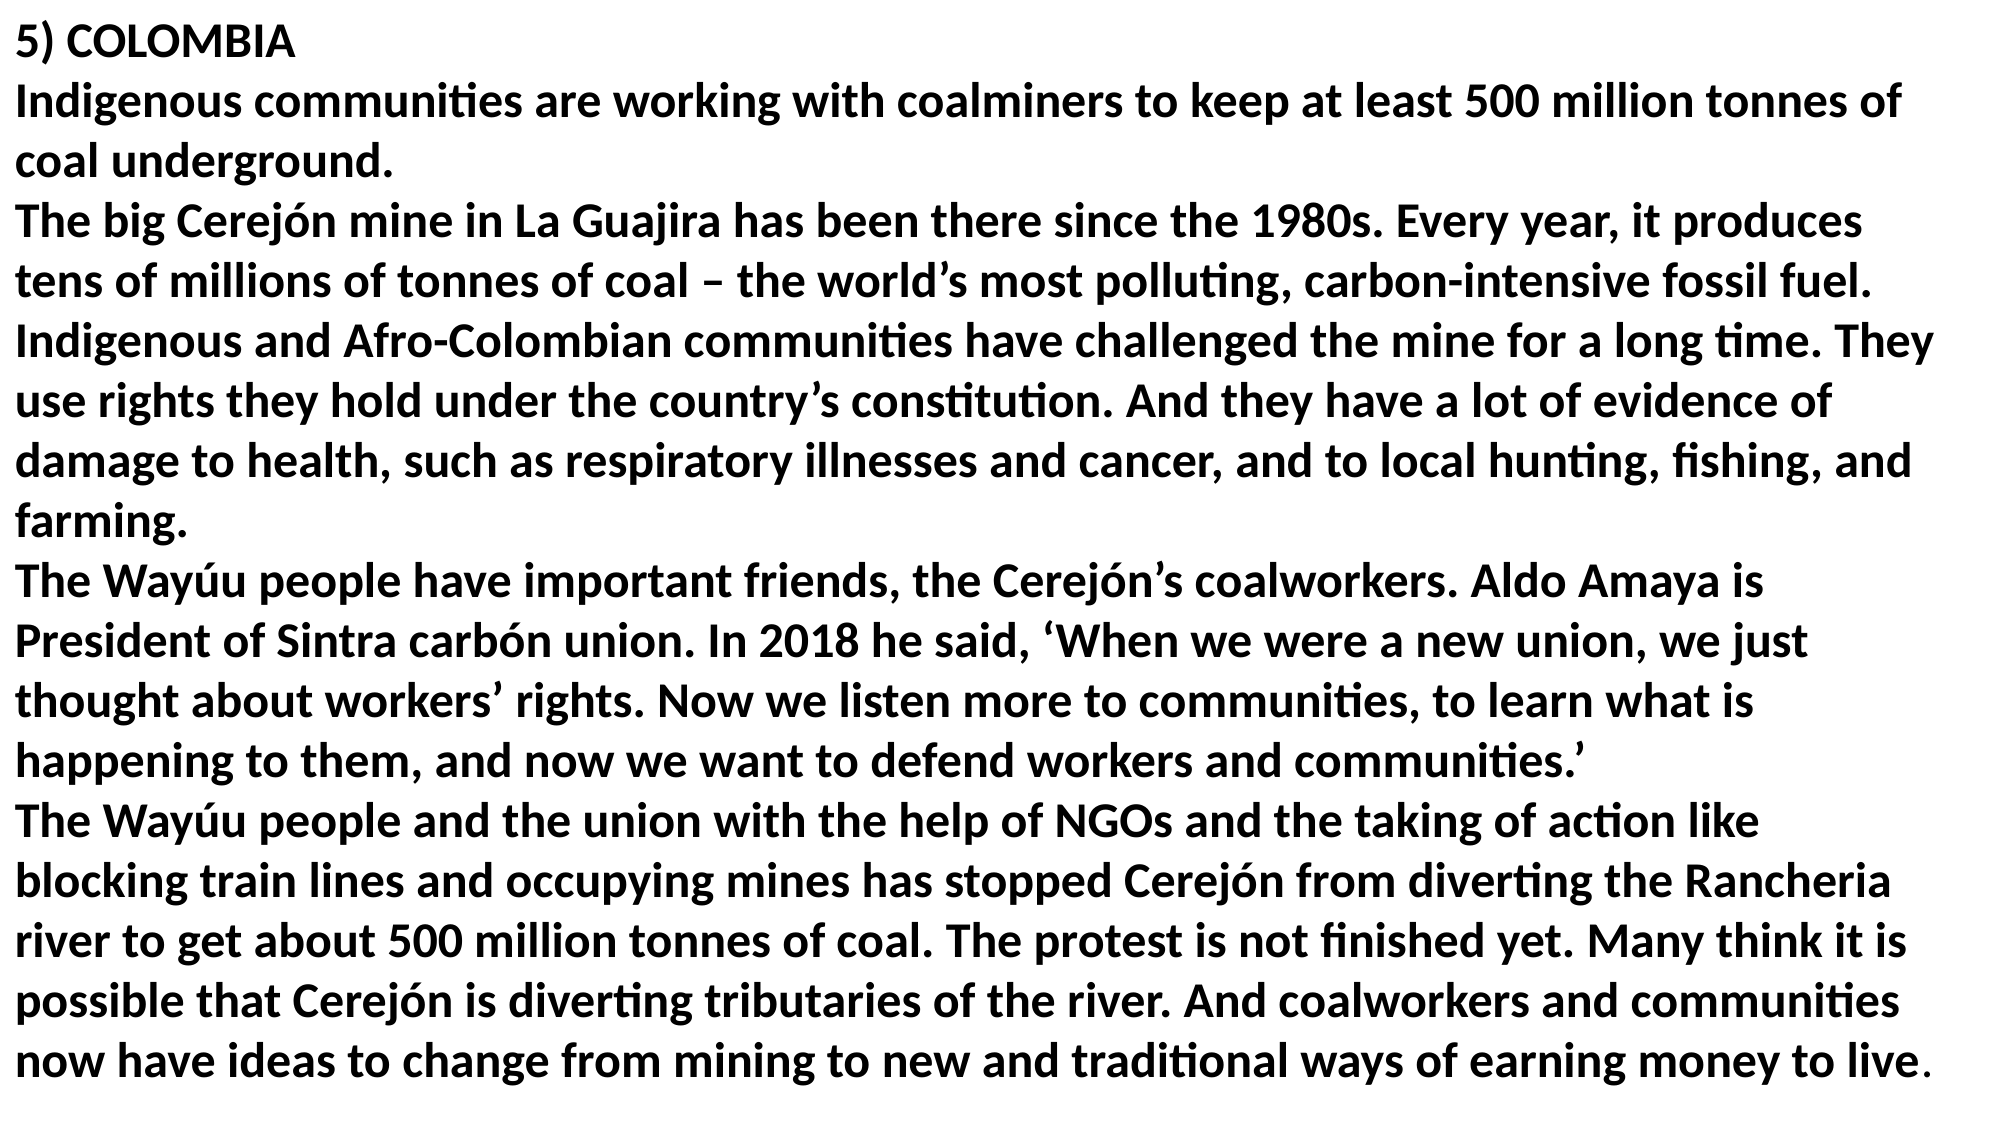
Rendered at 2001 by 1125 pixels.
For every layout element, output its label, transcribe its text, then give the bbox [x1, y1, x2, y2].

text_box 5) COLOMBIA Indigenous communities are working with coalminers to keep at least 500 million tonnes of coal underground. The big Cerejón mine in La Guajira has been there since the 1980s. Every year, it produces tens of millions of tonnes of coal – the world’s most polluting, carbon-intensive fossil fuel. Indigenous and Afro-Colombian communities have challenged the mine for a long time. They use rights they hold under the country’s constitution. And they have a lot of evidence of damage to health, such as respiratory illnesses and cancer, and to local hunting, fishing, and farming. The Wayúu people have important friends, the Cerejón’s coalworkers. Aldo Amaya is President of Sintra carbón union. In 2018 he said, ‘When we were a new union, we just thought about workers’ rights. Now we listen more to communities, to learn what is happening to them, and now we want to defend workers and communities.’ The Wayúu people and the union with the help of NGOs and the taking of action like blocking train lines and occupying mines has stopped Cerejón from diverting the Rancheria river to get about 500 million tonnes of coal. The protest is not finished yet. Many think it is possible that Cerejón is diverting tributaries of the river. And coalworkers and communities now have ideas to change from mining to new and traditional ways of earning money to live. [0, 0, 1959, 1125]
